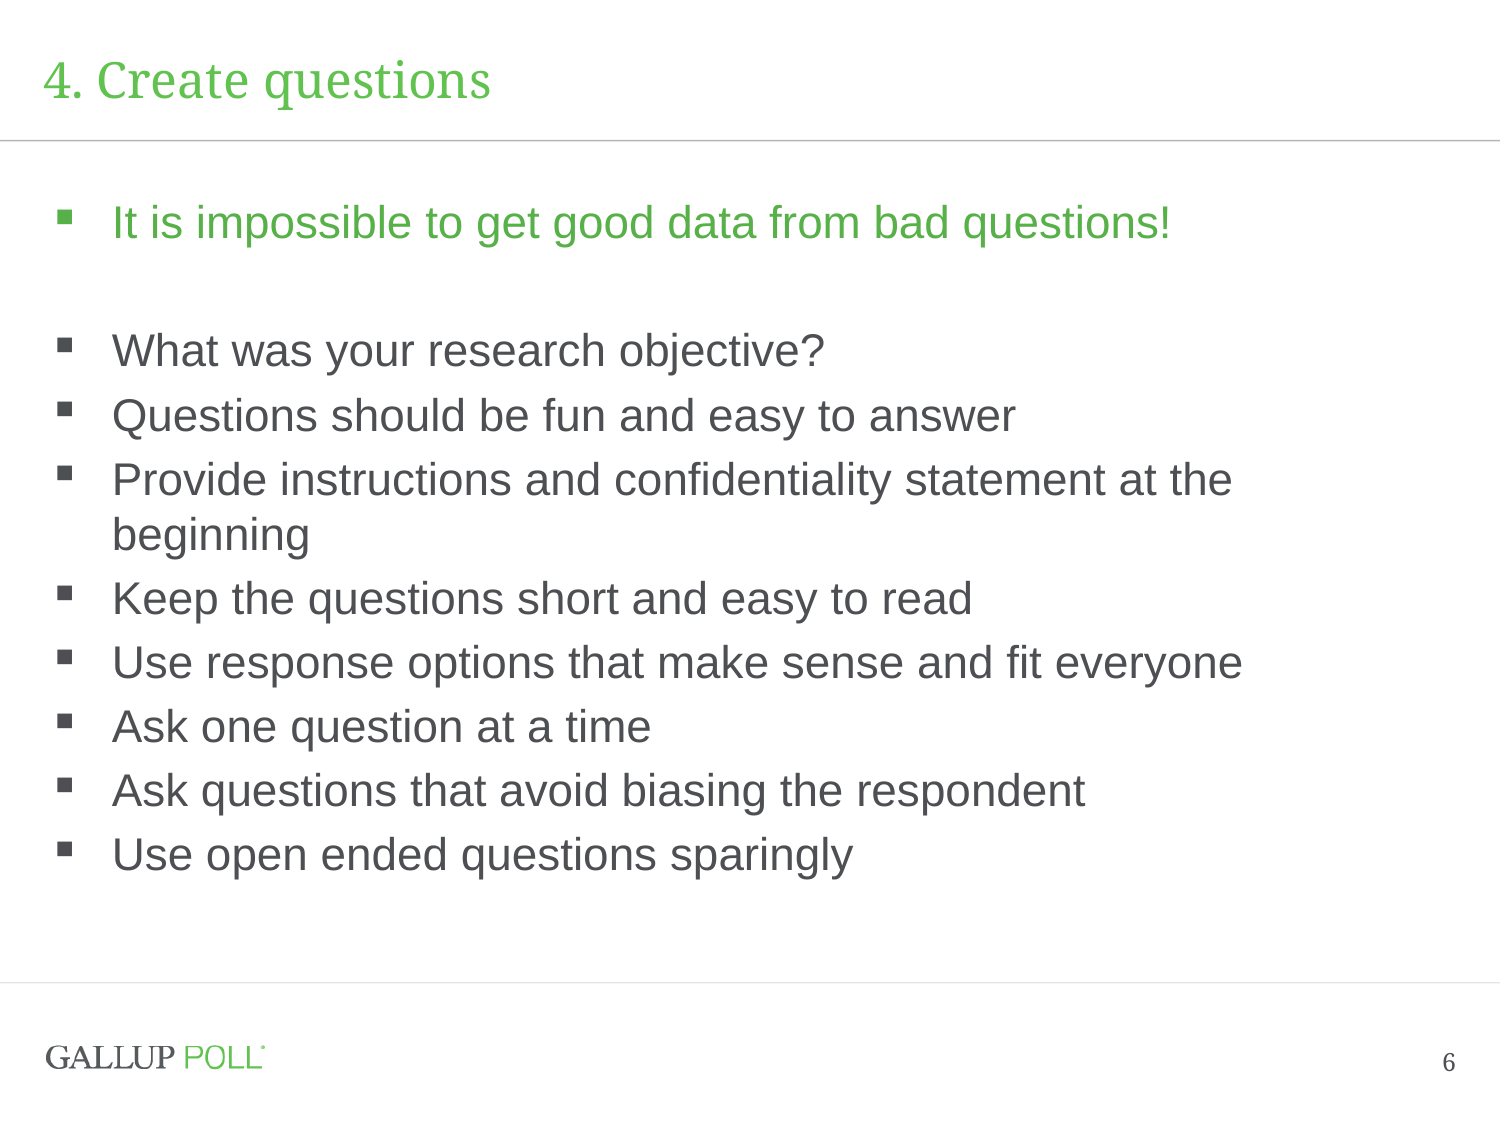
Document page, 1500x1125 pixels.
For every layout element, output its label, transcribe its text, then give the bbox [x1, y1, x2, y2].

title 4. Create questions [27, 30, 1461, 127]
list It is impossible to get good data from bad questions! What was your research objective? Questions should be fun and easy to answer Provide instructions and confidentiality statement at the beginning Keep the questions short and easy to read Use response options that make sense and fit everyone Ask one question at a time Ask questions that avoid biasing the respondent Use open ended questions sparingly [40, 185, 1447, 947]
picture [0, 984, 1500, 1125]
slide_number 6 [1120, 1038, 1472, 1117]
